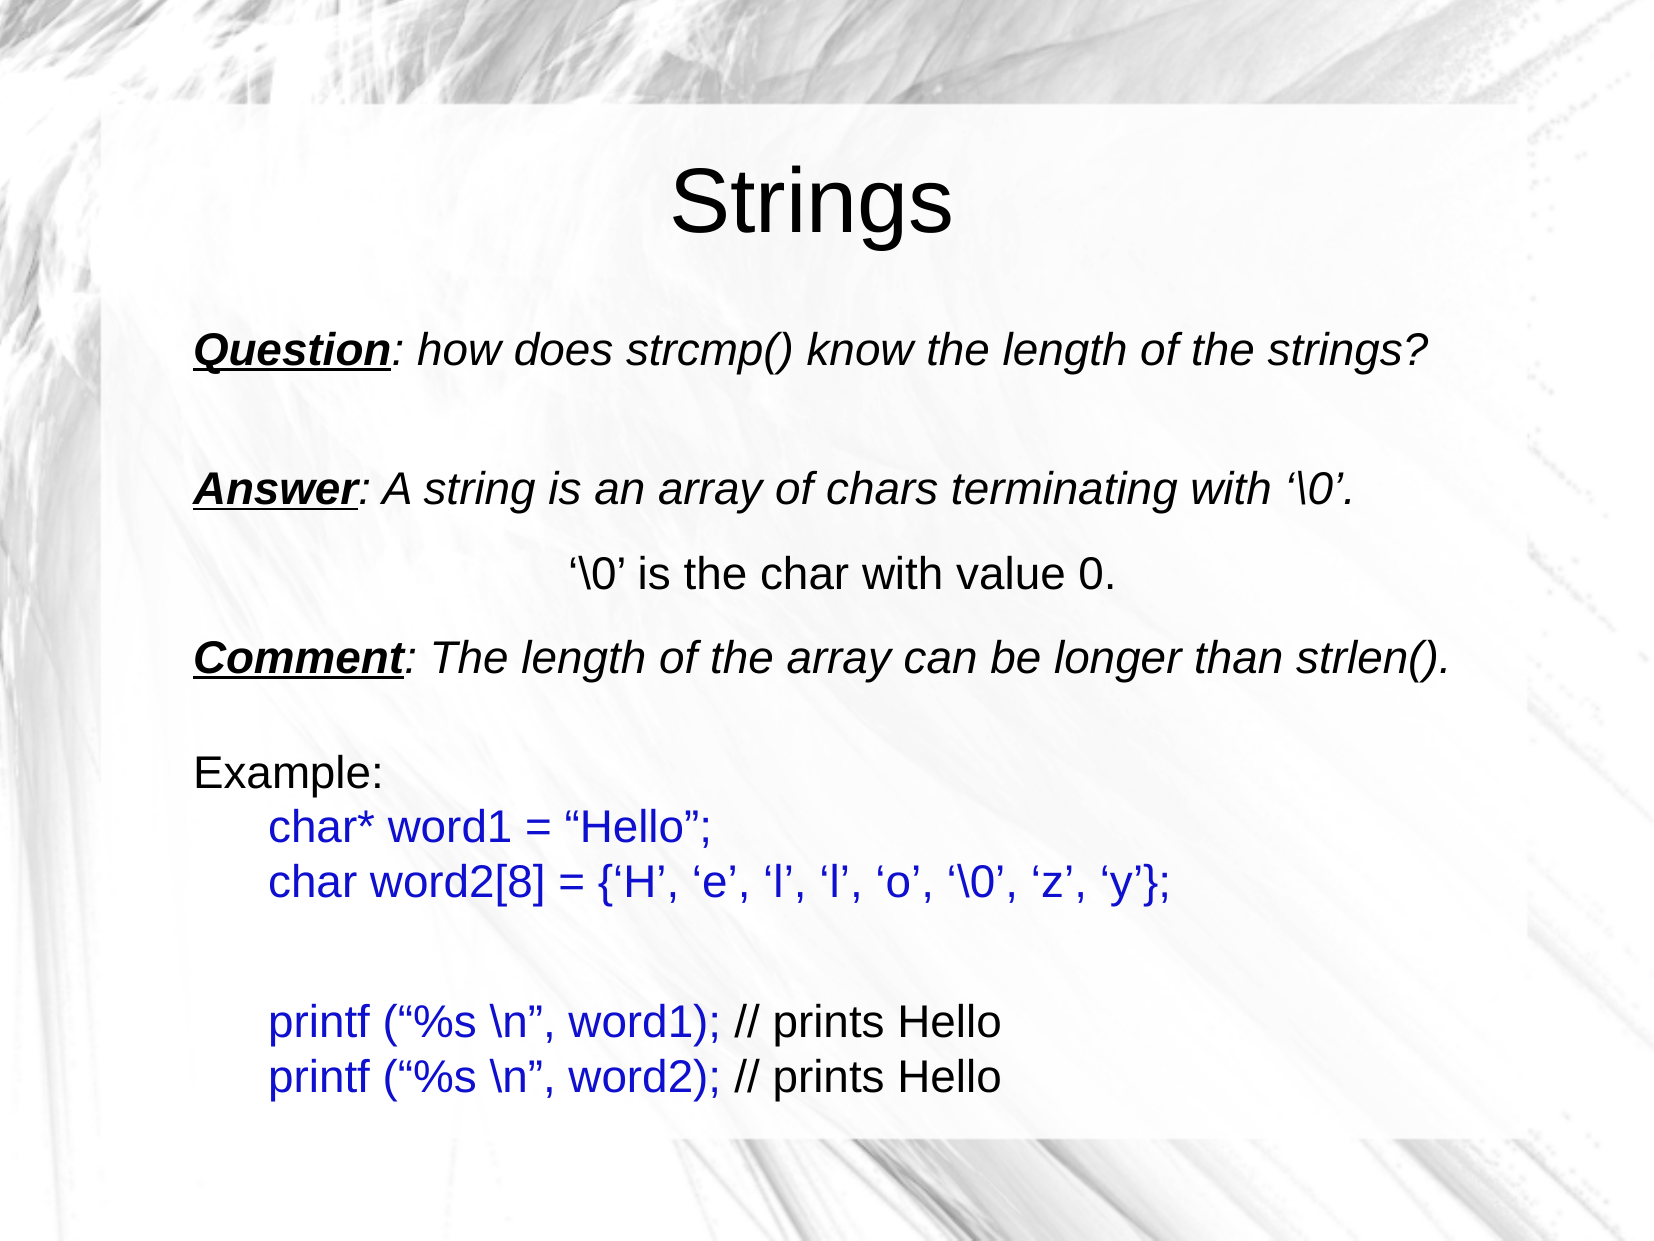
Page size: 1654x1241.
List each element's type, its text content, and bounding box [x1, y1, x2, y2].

picture [0, 0, 1654, 1241]
list Question: how does strcmp() know the length of the strings? Answer: A string is an array of chars terminating with ‘\0’. ‘\0’ is the char with value 0. Comment: The length of the array can be longer than strlen(). Example: char* word1 = “Hello”; char word2[8] = {‘H’, ‘e’, ‘l’, ‘l’, ‘o’, ‘\0’, ‘z’, ‘y’}; printf (“%s \n”, word1); // prints Hello printf (“%s \n”, word2); // prints Hello [118, 319, 1571, 1109]
title Strings [118, 93, 1506, 299]
